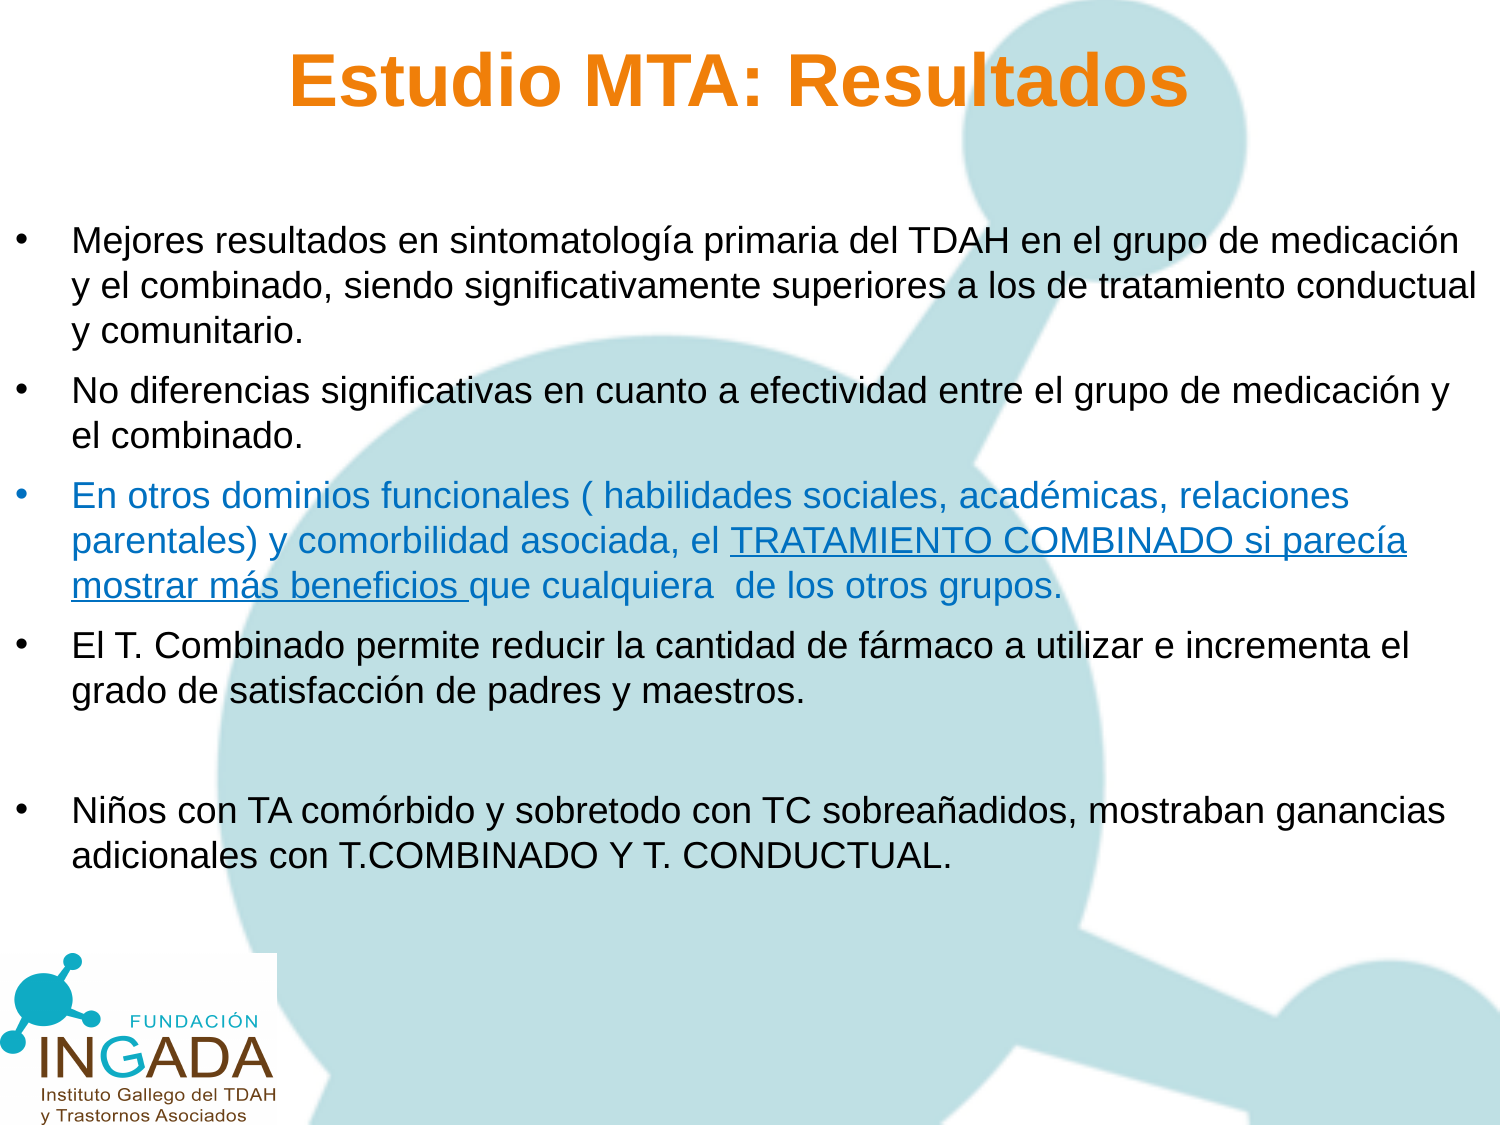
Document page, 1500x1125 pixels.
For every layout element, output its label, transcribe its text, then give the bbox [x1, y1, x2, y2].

title Estudio MTA: Resultados [112, 0, 1388, 153]
list Mejores resultados en sintomatología primaria del TDAH en el grupo de medicación y el combinado, siendo significativamente superiores a los de tratamiento conductual y comunitario. No diferencias significativas en cuanto a efectividad entre el grupo de medicación y el combinado. En otros dominios funcionales ( habilidades sociales, académicas, relaciones parentales) y comorbilidad asociada, el TRATAMIENTO COMBINADO si parecía mostrar más beneficios que cualquiera de los otros grupos. El T. Combinado permite reducir la cantidad de fármaco a utilizar e incrementa el grado de satisfacción de padres y maestros. Niños con TA comórbido y sobretodo con TC sobreañadidos, mostraban ganancias adicionales con T.COMBINADO Y T. CONDUCTUAL. [0, 208, 1500, 941]
picture [0, 953, 277, 1125]
